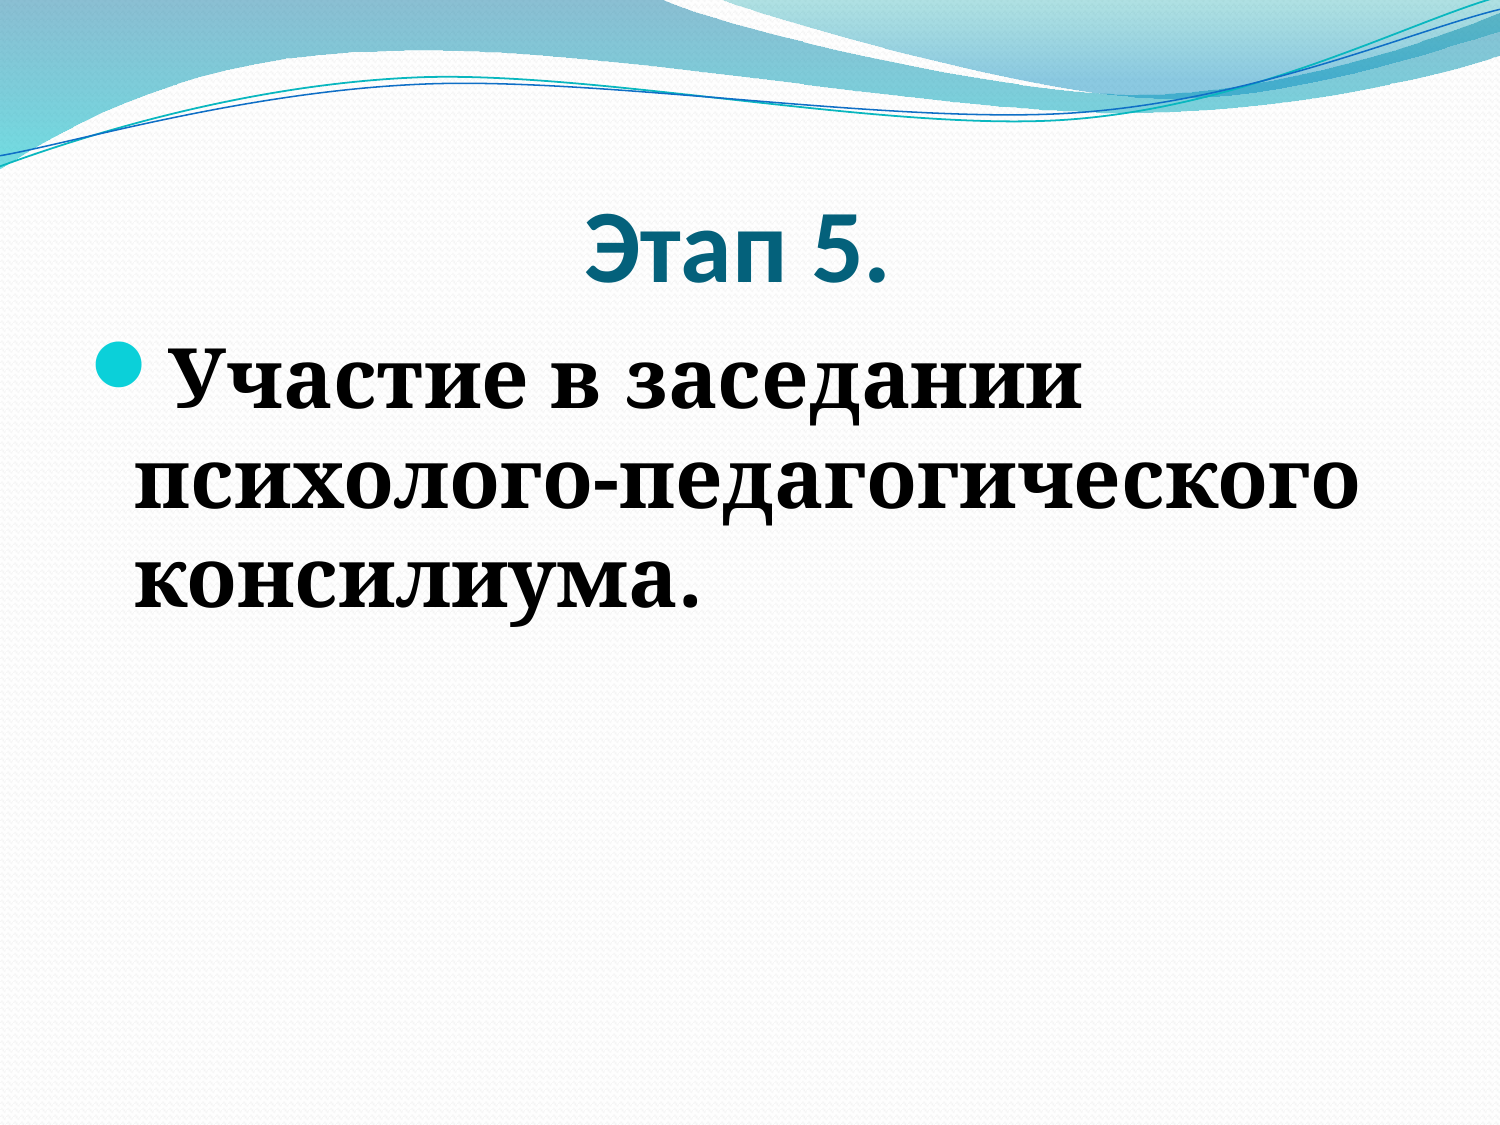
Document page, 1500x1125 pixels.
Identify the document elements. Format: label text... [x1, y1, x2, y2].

list Участие в заседании психолого-педагогического консилиума. [75, 317, 1425, 1038]
title Этап 5. [75, 115, 1425, 303]
